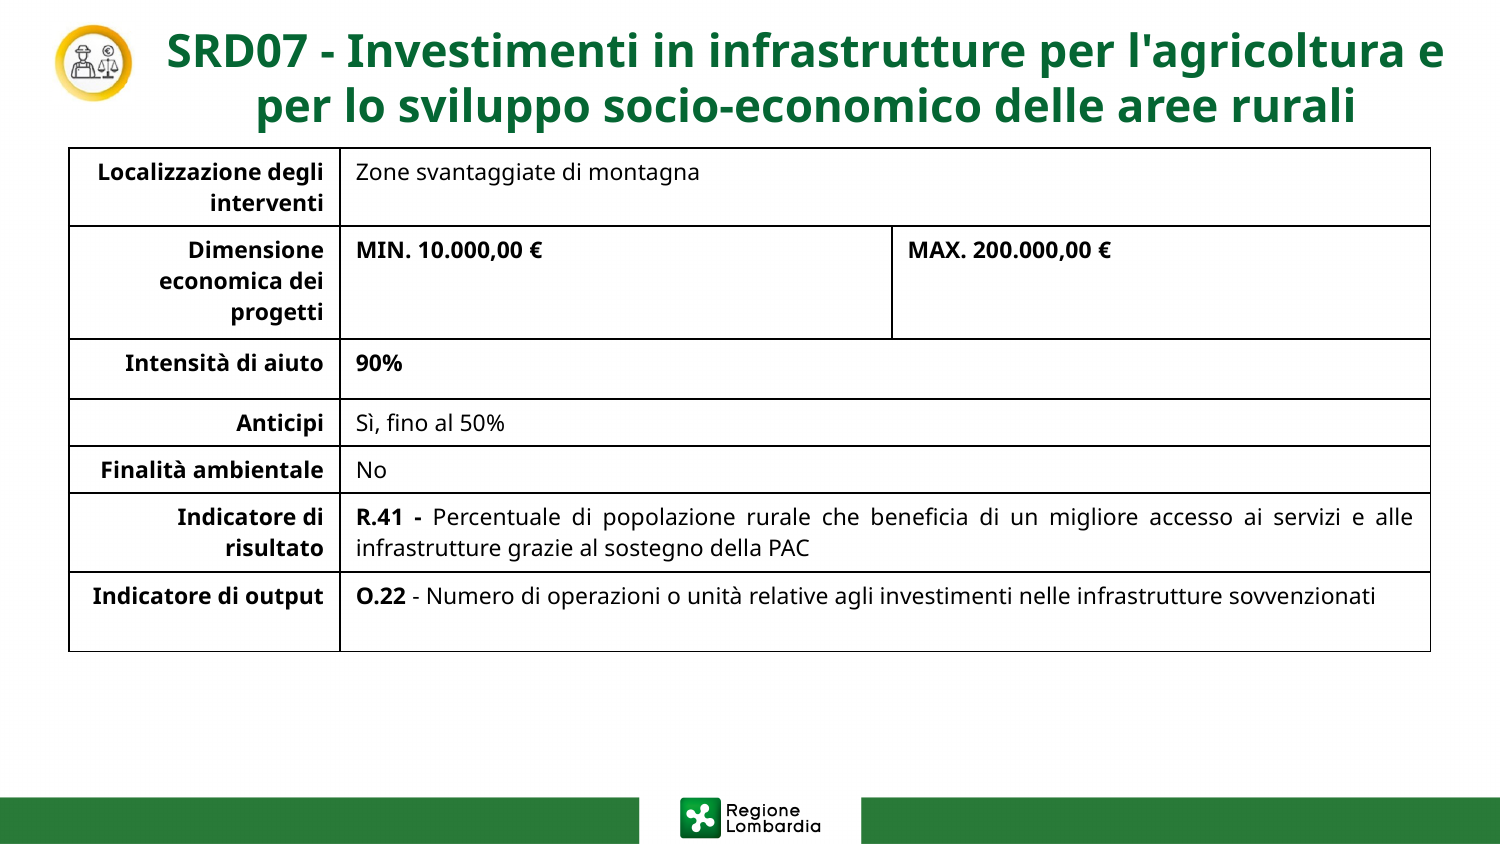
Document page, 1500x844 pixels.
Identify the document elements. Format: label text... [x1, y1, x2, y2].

table_cell R.41 - Percentuale di popolazione rurale che beneficia di un migliore accesso ai servizi e alle infrastrutture grazie al sostegno della PAC [341, 494, 1430, 571]
table_cell Dimensione economica dei progetti [70, 227, 339, 338]
picture [0, 0, 1500, 844]
table_cell Intensità di aiuto [70, 340, 339, 398]
table_header Localizzazione degli interventi [70, 149, 339, 225]
table_header Zone svantaggiate di montagna [341, 149, 1430, 225]
table_cell MIN. 10.000,00 € [341, 227, 891, 338]
table_cell Sì, fino al 50% [341, 400, 1430, 445]
table_cell Finalità ambientale [70, 447, 339, 492]
table_cell O.22 - Numero di operazioni o unità relative agli investimenti nelle infrastrutture sovvenzionati [341, 573, 1430, 651]
text_box SRD07 - Investimenti in infrastrutture per l'agricoltura e per lo sviluppo socio-economico delle aree rurali [112, 22, 1500, 131]
table_cell No [341, 447, 1430, 492]
table_cell 90% [341, 340, 1430, 398]
table_cell Indicatore di risultato [70, 494, 339, 571]
table_cell Indicatore di output [70, 573, 339, 651]
table_cell MAX. 200.000,00 € [893, 227, 1430, 338]
table_cell Anticipi [70, 400, 339, 445]
